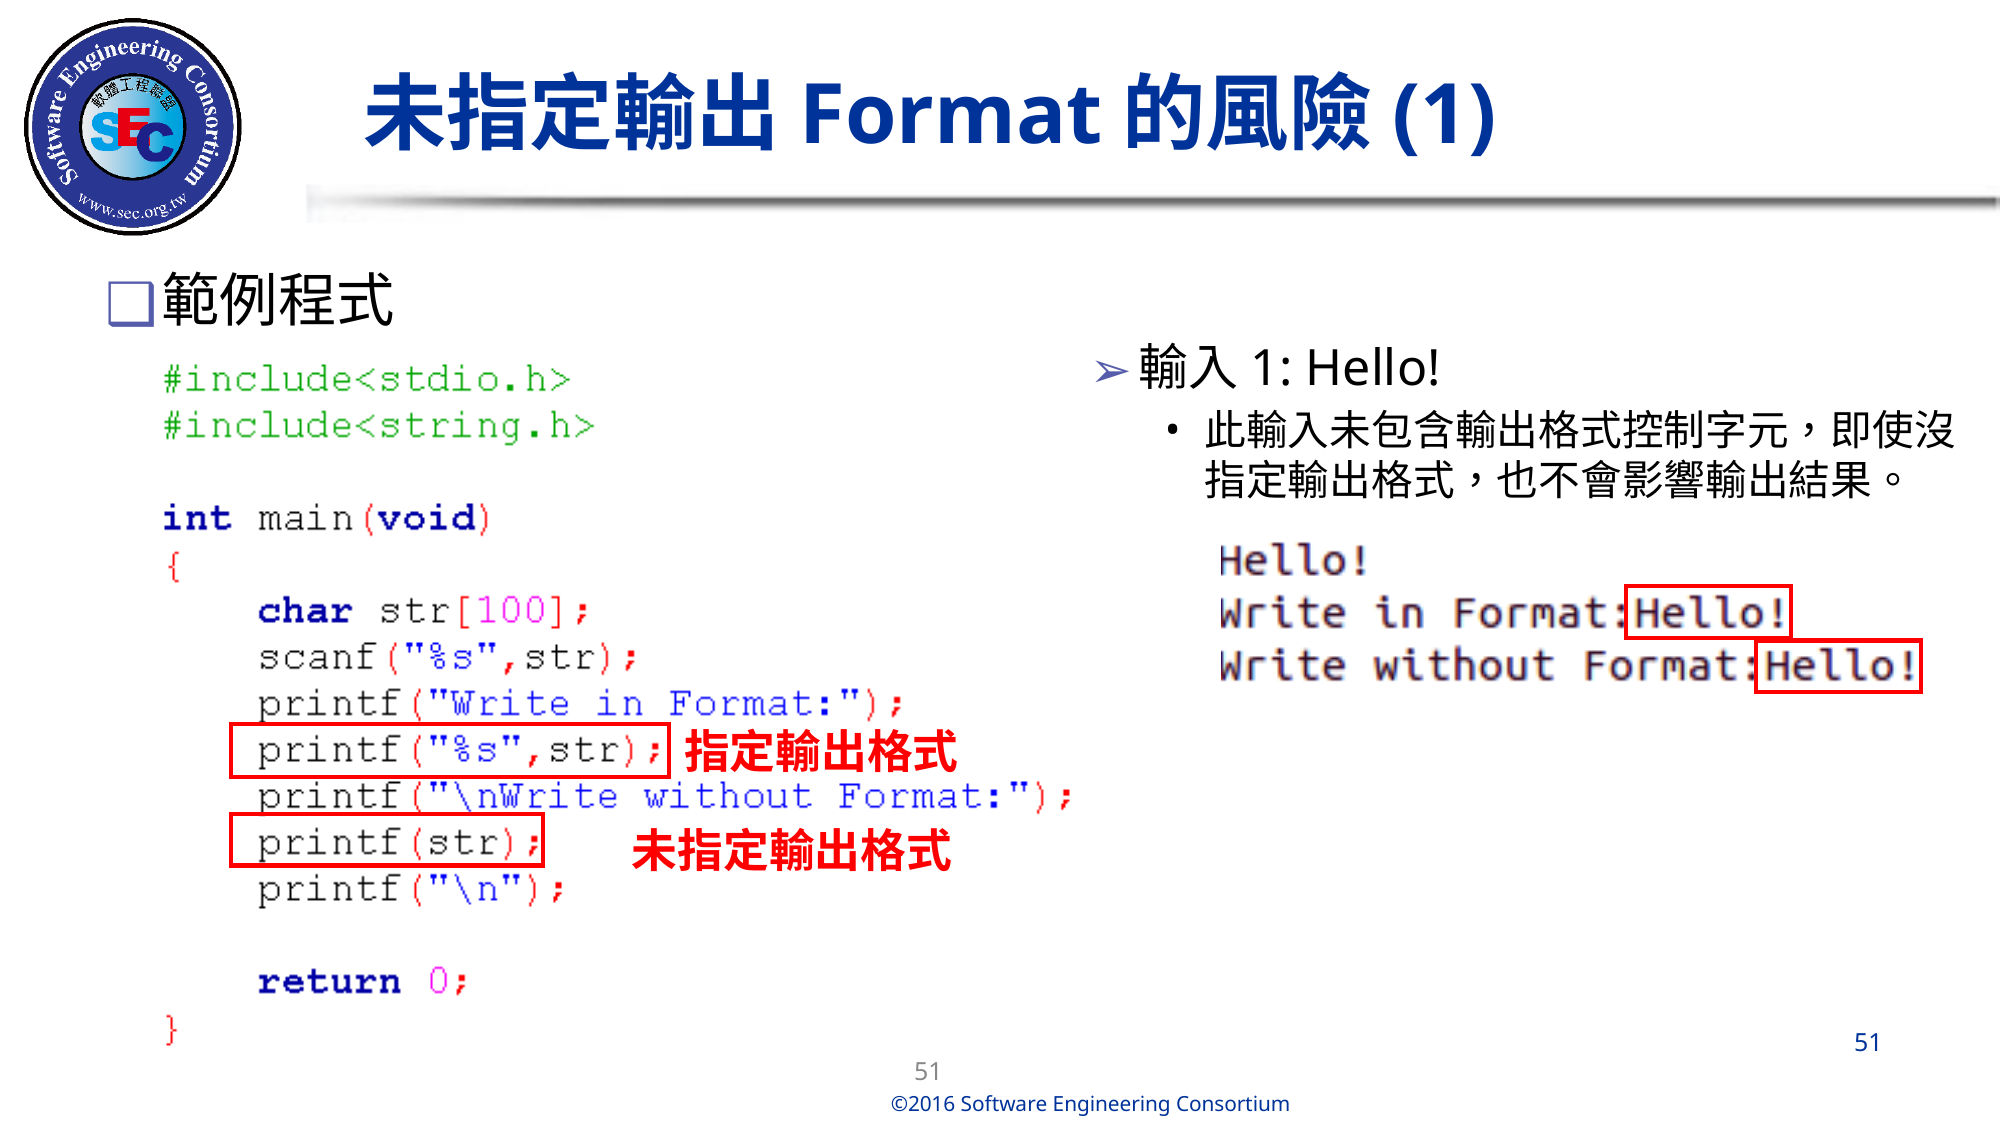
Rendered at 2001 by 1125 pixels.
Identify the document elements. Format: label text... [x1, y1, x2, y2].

picture [1221, 538, 1949, 693]
text_box ‹#› [507, 1067, 958, 1103]
picture [0, 0, 265, 259]
list 範例程式 [90, 255, 835, 1012]
picture [306, 184, 2000, 223]
slide_number ‹#› [1481, 1019, 1898, 1094]
title 未指定輸出Format的風險(1) [348, 42, 2000, 179]
picture [161, 361, 1082, 1059]
text_box 輸入1: Hello! 此輸入未包含輸出格式控制字元，即使沒指定輸出格式，也不會影響輸出結果。 [1002, 327, 2000, 1085]
